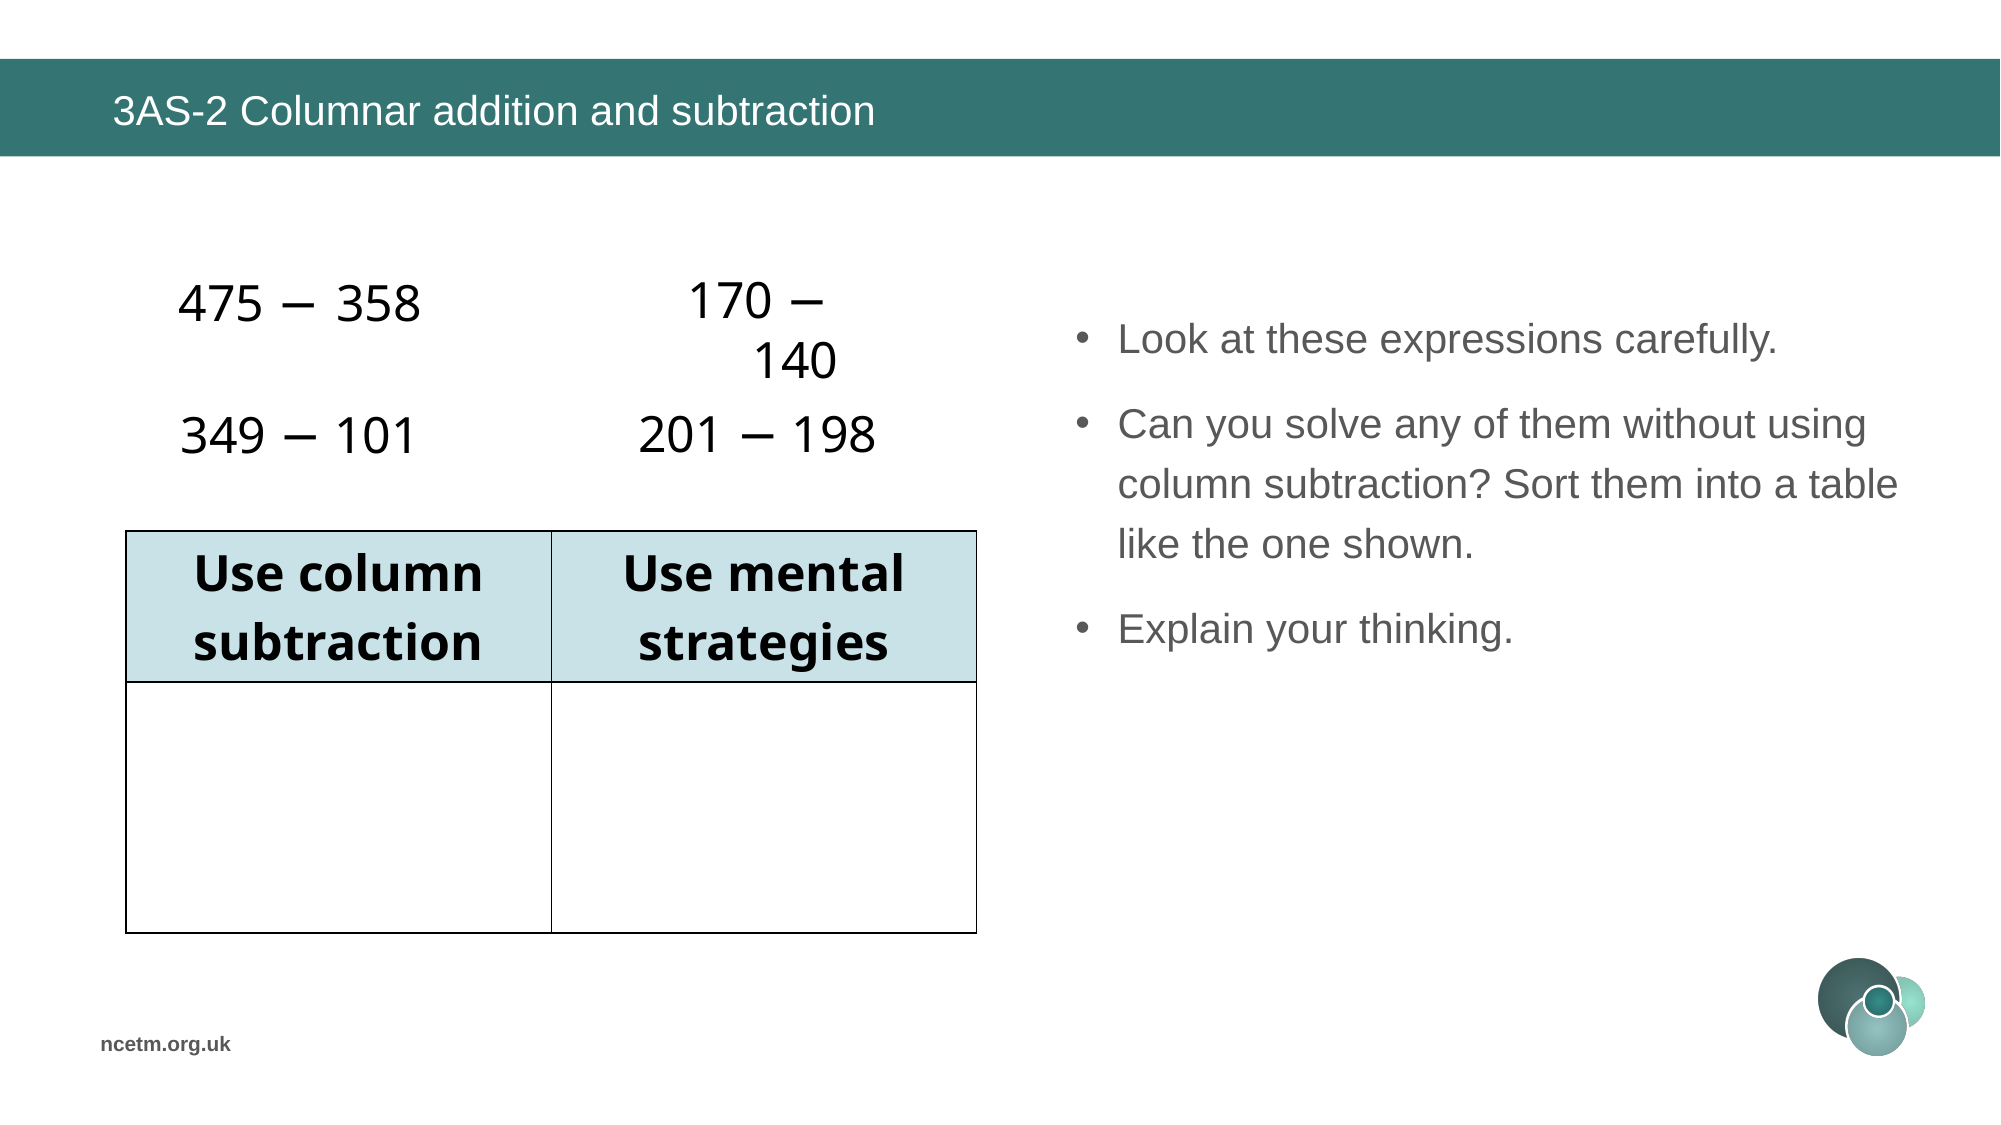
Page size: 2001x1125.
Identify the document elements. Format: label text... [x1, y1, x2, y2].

picture [1818, 958, 1925, 1056]
text_box 475 − 358 [145, 246, 455, 342]
table_header Use column subtraction [127, 532, 551, 681]
text_box 349 − 101 [163, 396, 438, 472]
table_cell [552, 683, 976, 932]
text_box 170 − 140 [627, 261, 888, 397]
title 3AS-2 Columnar addition and subtraction [97, 76, 1945, 147]
table_cell [127, 683, 551, 932]
text_box Look at these expressions carefully. Can you solve any of them without using column subtraction? Sort them into a table like the one shown. Explain your thinking. [1060, 294, 1945, 634]
text_box 201 − 198 [616, 394, 900, 470]
table_header Use mental strategies [552, 532, 976, 681]
